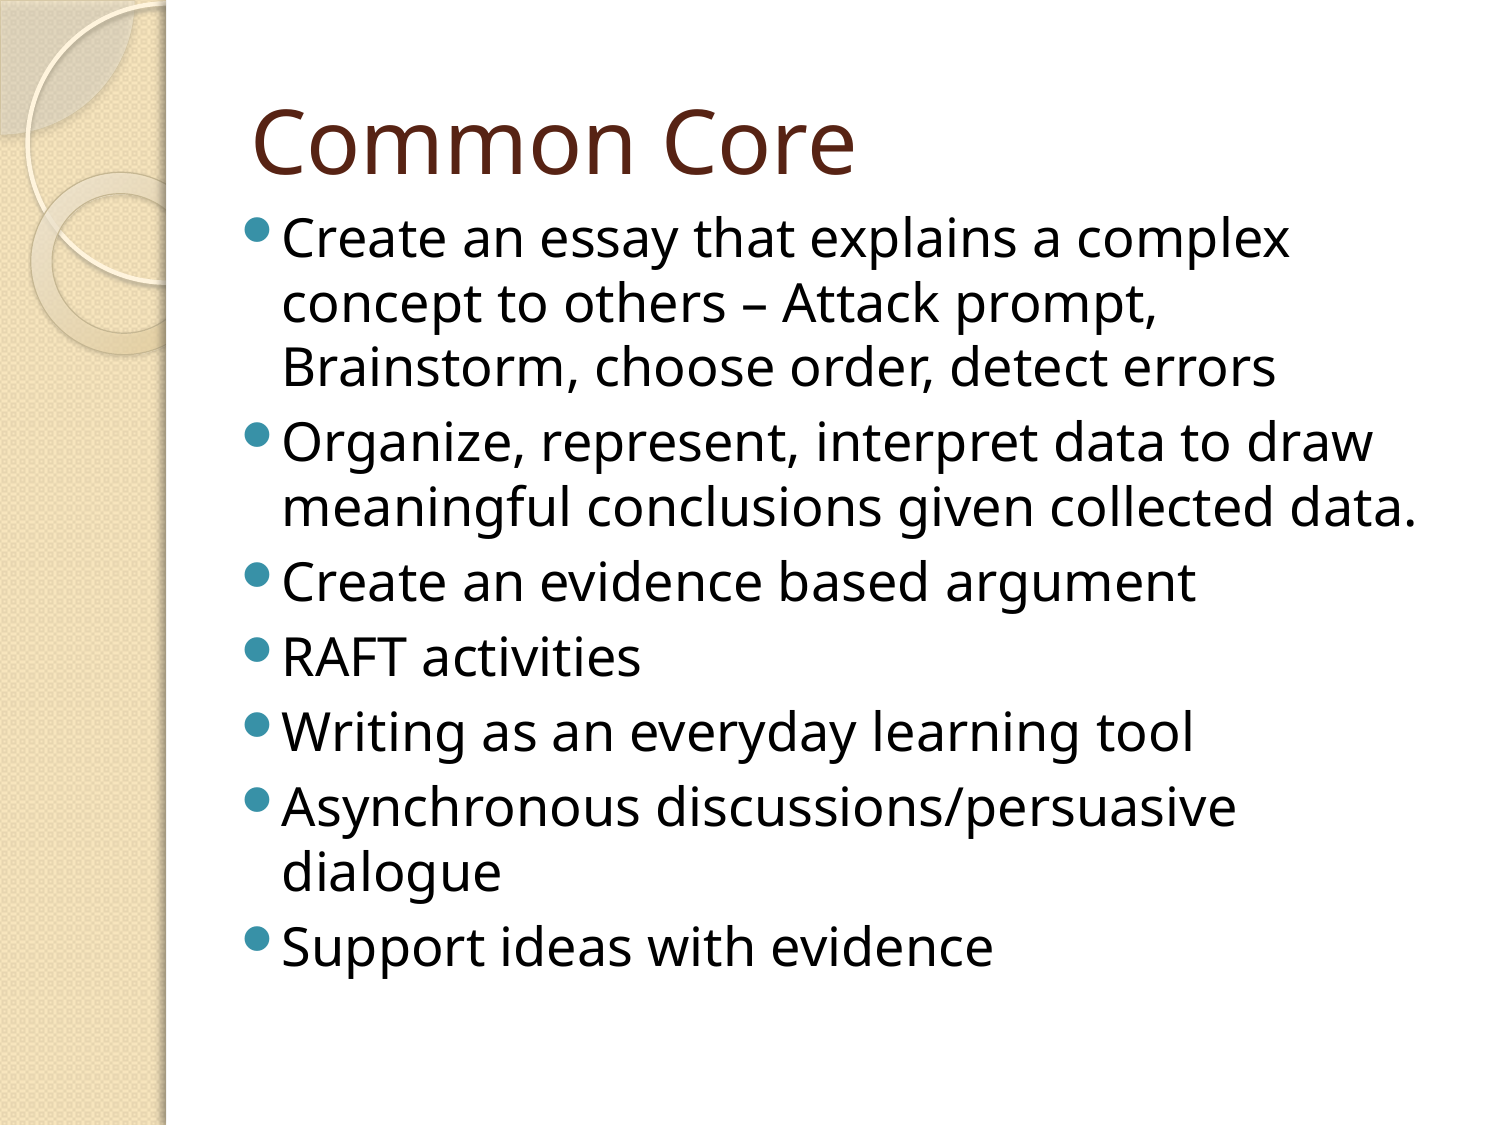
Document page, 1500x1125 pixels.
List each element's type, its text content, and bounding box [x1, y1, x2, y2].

list Create an essay that explains a complex concept to others – Attack prompt, Brainstorm, choose order, detect errors Organize, represent, interpret data to draw meaningful conclusions given collected data. Create an evidence based argument RAFT activities Writing as an everyday learning tool Asynchronous discussions/persuasive dialogue Support ideas with evidence [214, 195, 1445, 1044]
title Common Core [235, 45, 1466, 233]
